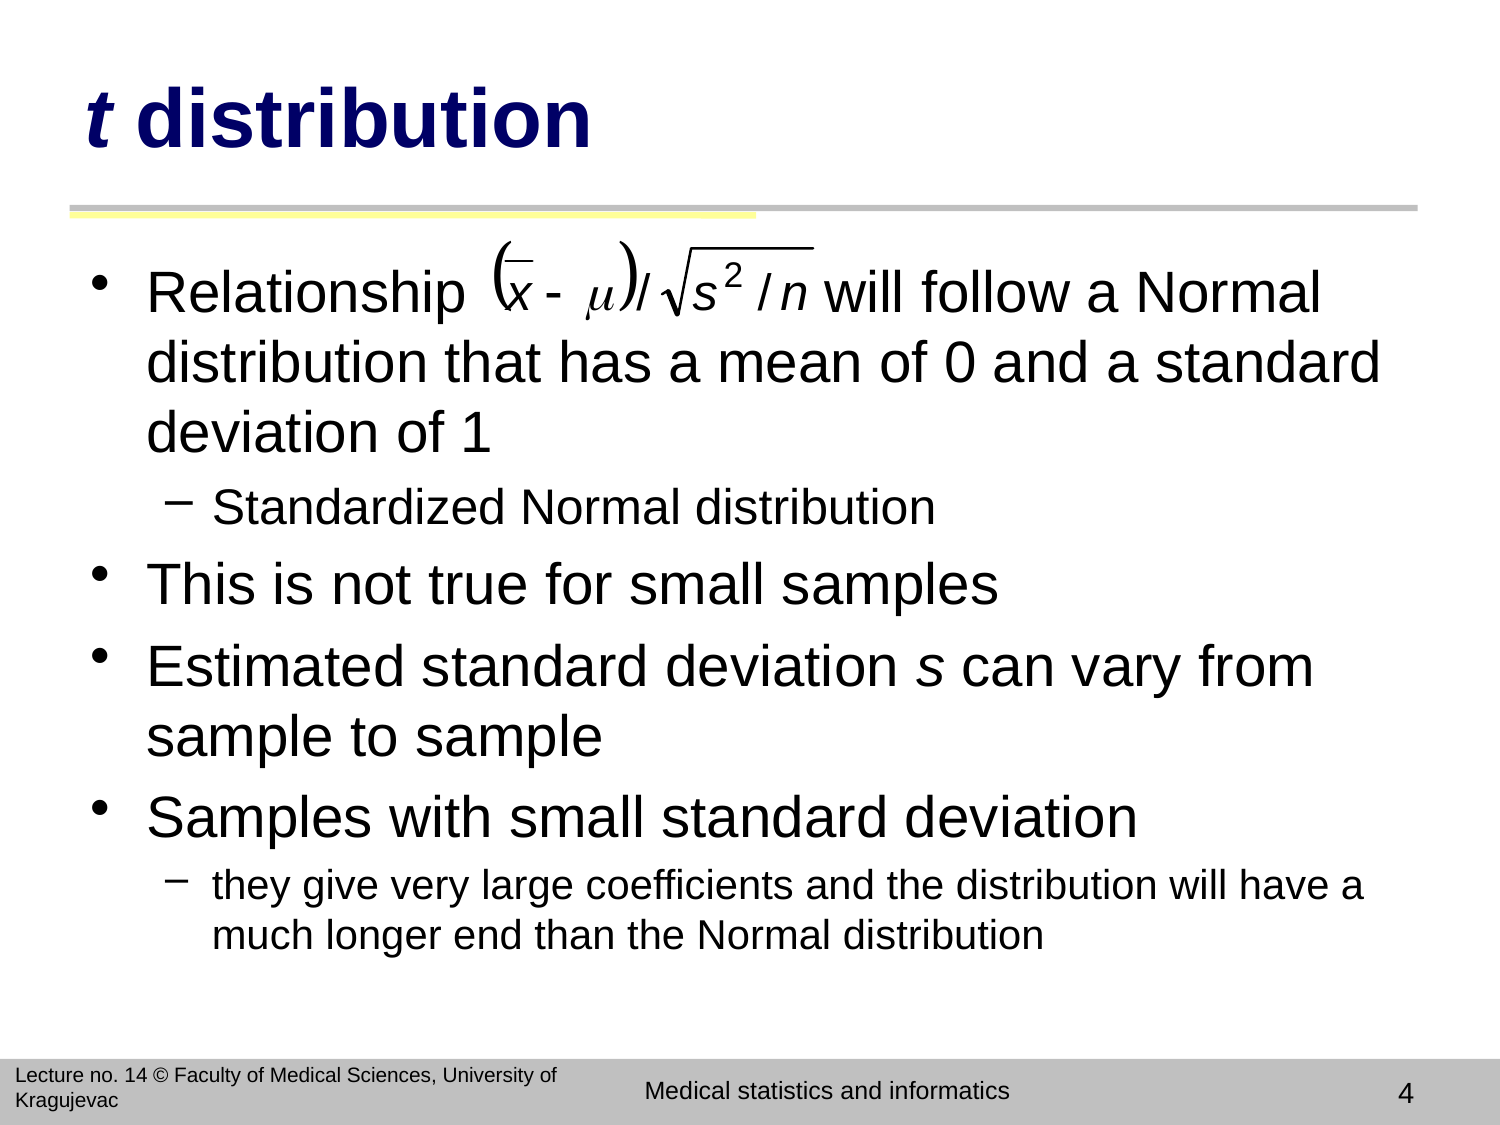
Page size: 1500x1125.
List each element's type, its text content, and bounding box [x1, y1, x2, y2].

footer Medical statistics and informatics [512, 1066, 1144, 1125]
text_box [483, 233, 828, 337]
list Relationship will follow a Normal distribution that has a mean of 0 and a standard deviation of 1 Standardized Normal distribution This is not true for small samples Estimated standard deviation s can vary from sample to sample Samples with small standard deviation they give very large coefficients and the distribution will have a much longer end than the Normal distribution [74, 542, 1426, 1023]
slide_number 4 [1164, 1066, 1430, 1125]
list Relationship will follow a Normal distribution that has a mean of 0 and a standard deviation of 1 Standardized Normal distribution This is not true for small samples Estimated standard deviation s can vary from sample to sample Samples with small standard deviation they give very large coefficients and the distribution will have a much longer end than the Normal distribution [74, 246, 1426, 541]
slide_number Lecture no. 14 © Faculty of Medical Sciences, University of Kragujevac [0, 1053, 625, 1108]
title t distribution [69, 19, 1426, 208]
